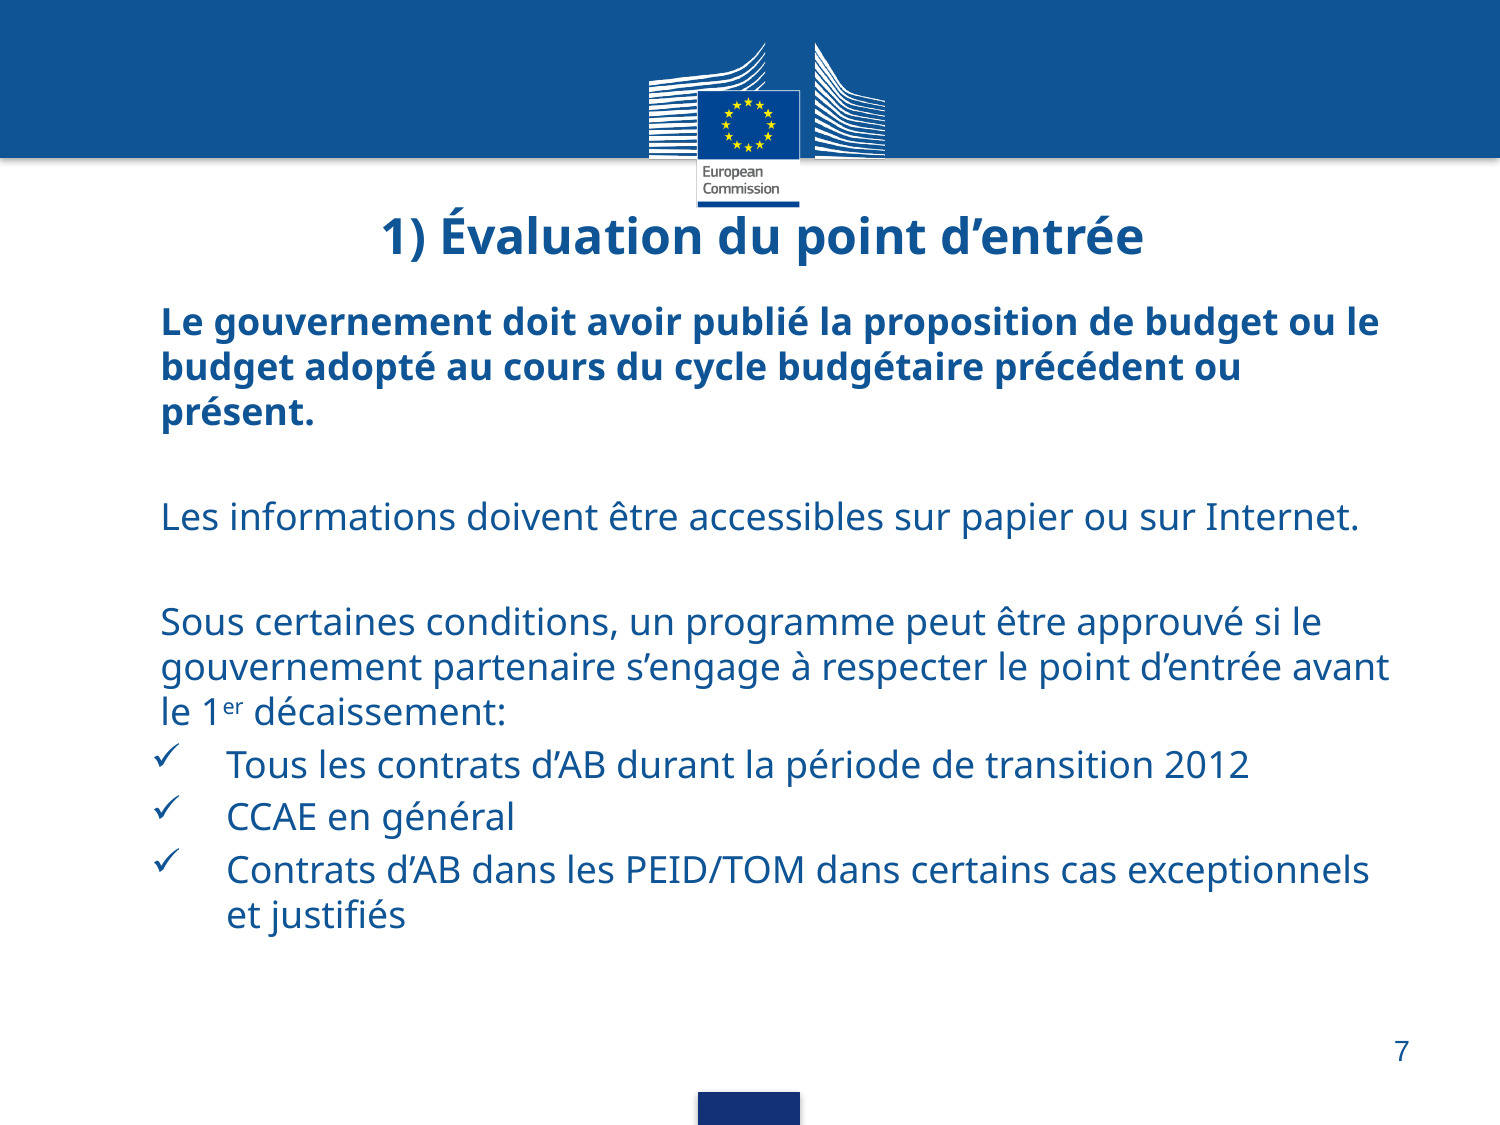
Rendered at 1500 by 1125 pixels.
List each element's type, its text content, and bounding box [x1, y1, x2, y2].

slide_number 7 [1074, 1024, 1426, 1103]
list Le gouvernement doit avoir publié la proposition de budget ou le budget adopté au cours du cycle budgétaire précédent ou présent. Les informations doivent être accessibles sur papier ou sur Internet. Sous certaines conditions, un programme peut être approuvé si le gouvernement partenaire s’engage à respecter le point d’entrée avant le 1er décaissement: Tous les contrats d’AB durant la période de transition 2012 CCAE en général Contrats d’AB dans les PEID/TOM dans certains cas exceptionnels et justifiés [70, 290, 1421, 1095]
title 1) Évaluation du point d’entrée [58, 163, 1409, 305]
picture [649, 42, 885, 163]
